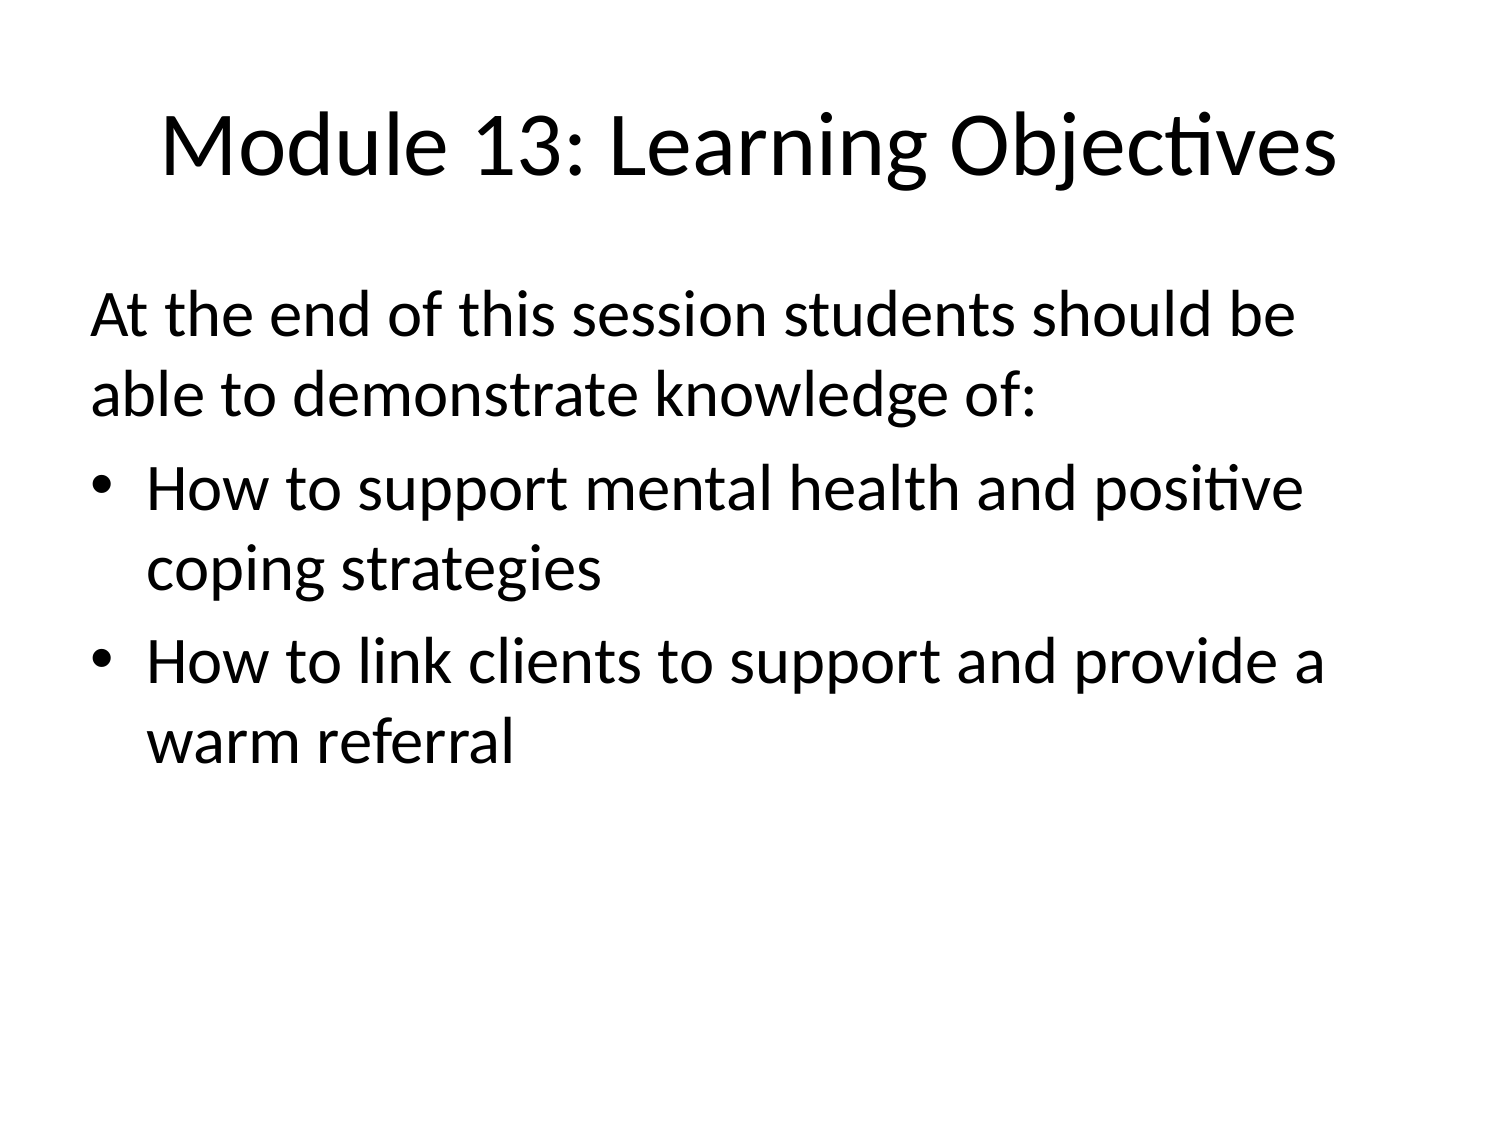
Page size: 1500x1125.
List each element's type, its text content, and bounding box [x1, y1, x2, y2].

list At the end of this session students should be able to demonstrate knowledge of: How to support mental health and positive coping strategies How to link clients to support and provide a warm referral [75, 262, 1425, 1005]
title Module 13: Learning Objectives [75, 45, 1425, 233]
